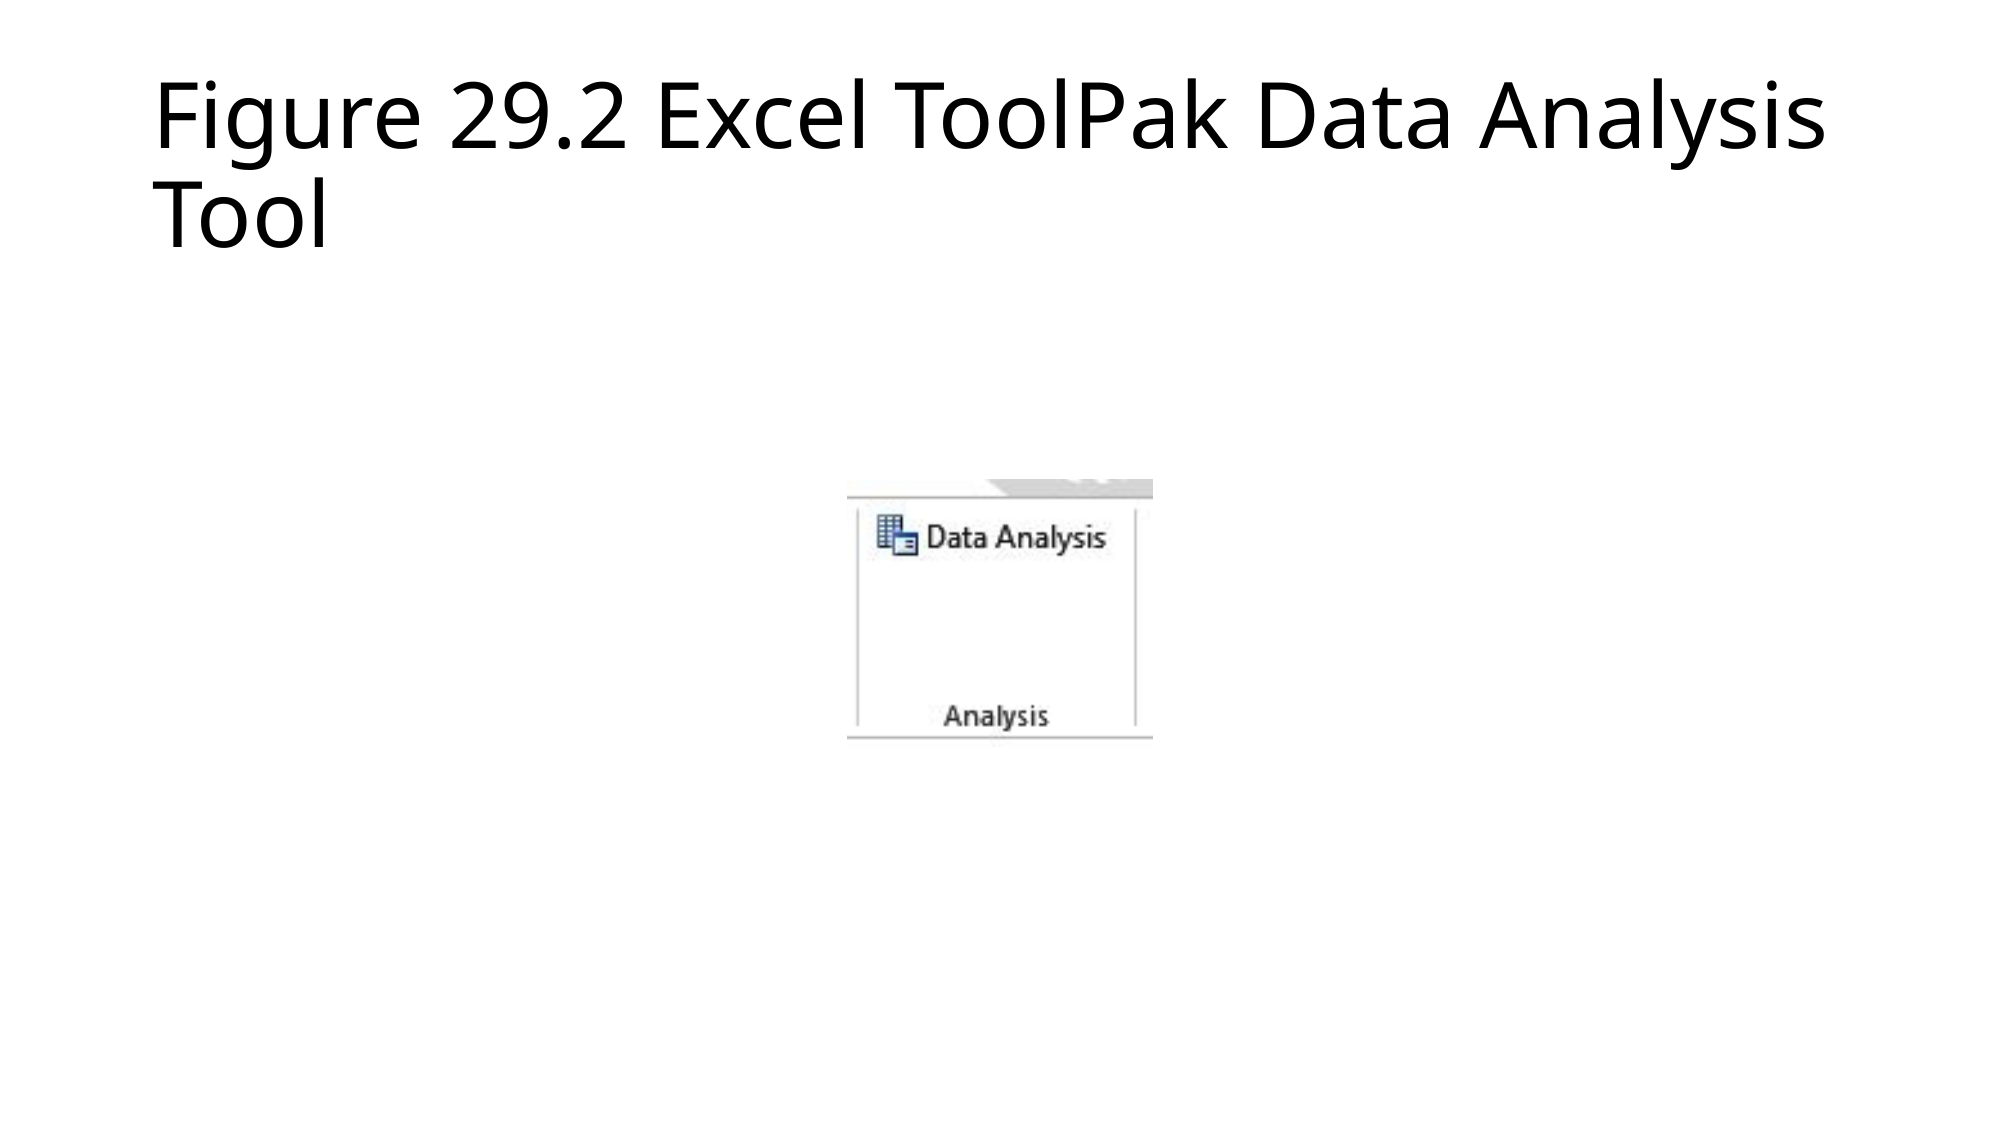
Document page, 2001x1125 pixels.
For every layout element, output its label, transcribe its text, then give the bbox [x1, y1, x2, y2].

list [846, 479, 1153, 750]
title Figure 29.2 Excel ToolPak Data Analysis Tool [137, 59, 1863, 278]
